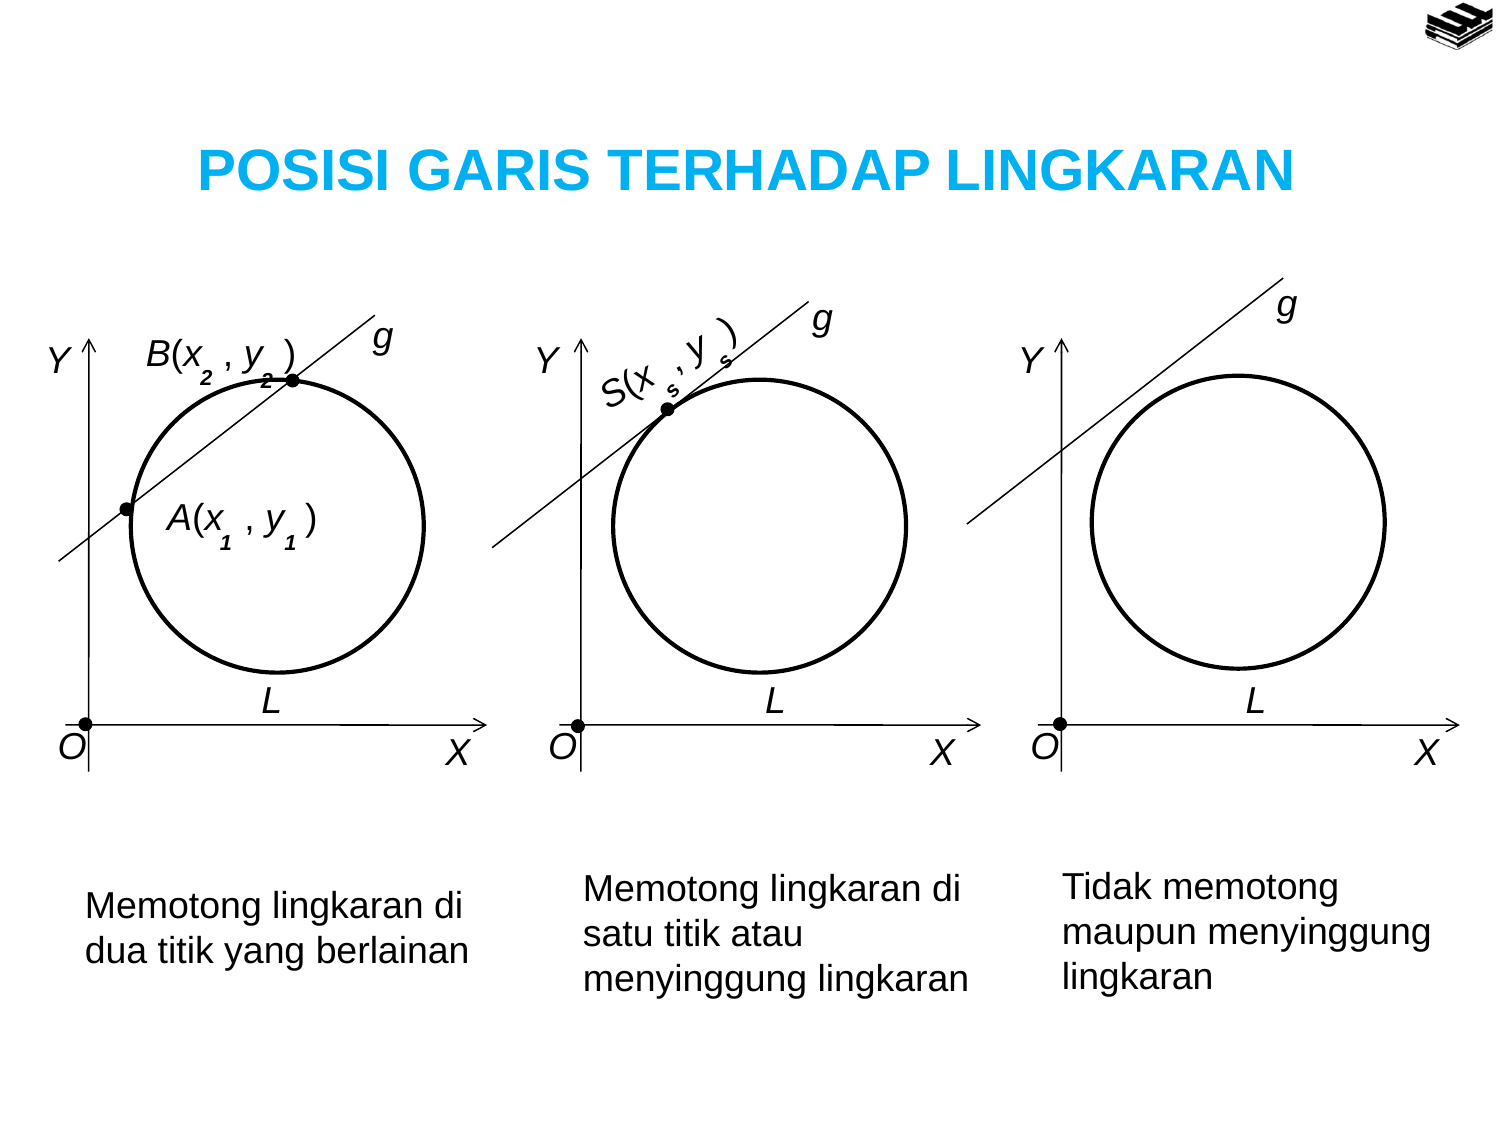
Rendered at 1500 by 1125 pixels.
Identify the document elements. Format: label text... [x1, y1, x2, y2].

picture [1425, 0, 1493, 50]
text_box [29, 271, 1470, 1008]
text_box POSISI GARIS TERHADAP LINGKARAN [182, 125, 1311, 210]
